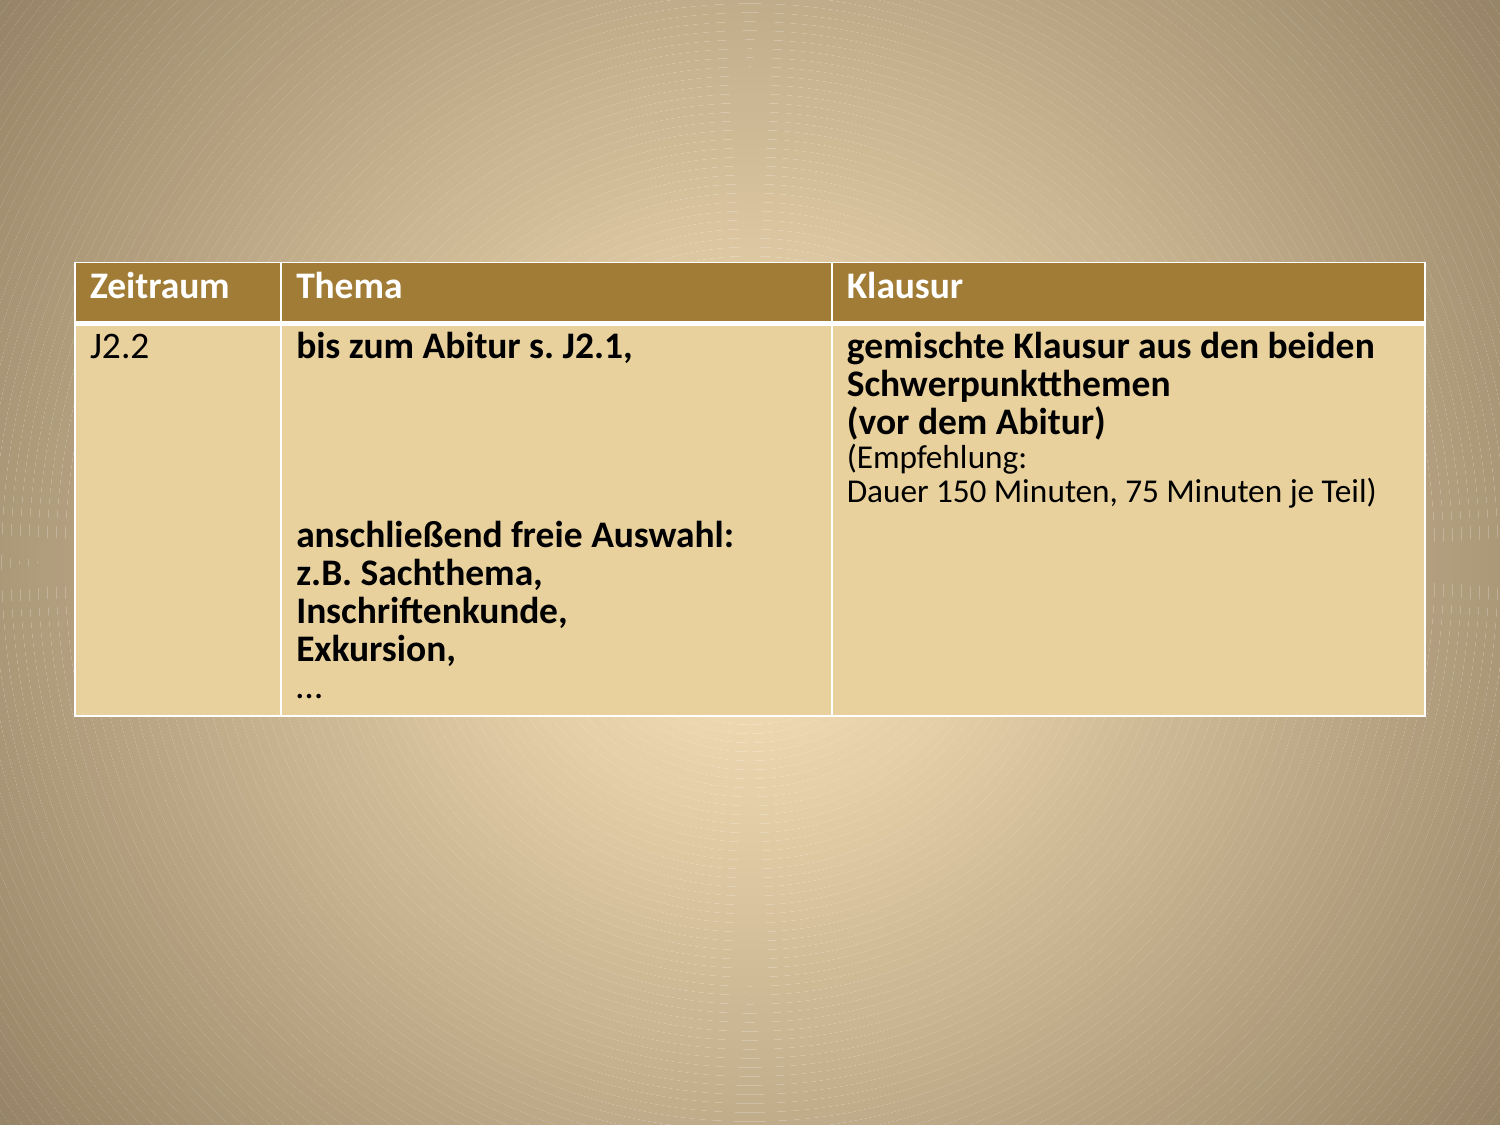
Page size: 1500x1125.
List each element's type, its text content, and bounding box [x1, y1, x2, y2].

table_header Klausur [833, 263, 1424, 321]
table_cell gemischte Klausur aus den beiden Schwerpunktthemen (vor dem Abitur) (Empfehlung: Dauer 150 Minuten, 75 Minuten je Teil) [833, 326, 1424, 715]
table_cell J2.2 [76, 326, 280, 715]
table_header Thema [282, 263, 831, 321]
table_header Zeitraum [76, 263, 280, 321]
table_cell bis zum Abitur s. J2.1, anschließend freie Auswahl: z.B. Sachthema, Inschriftenkunde, Exkursion, … [282, 326, 831, 715]
